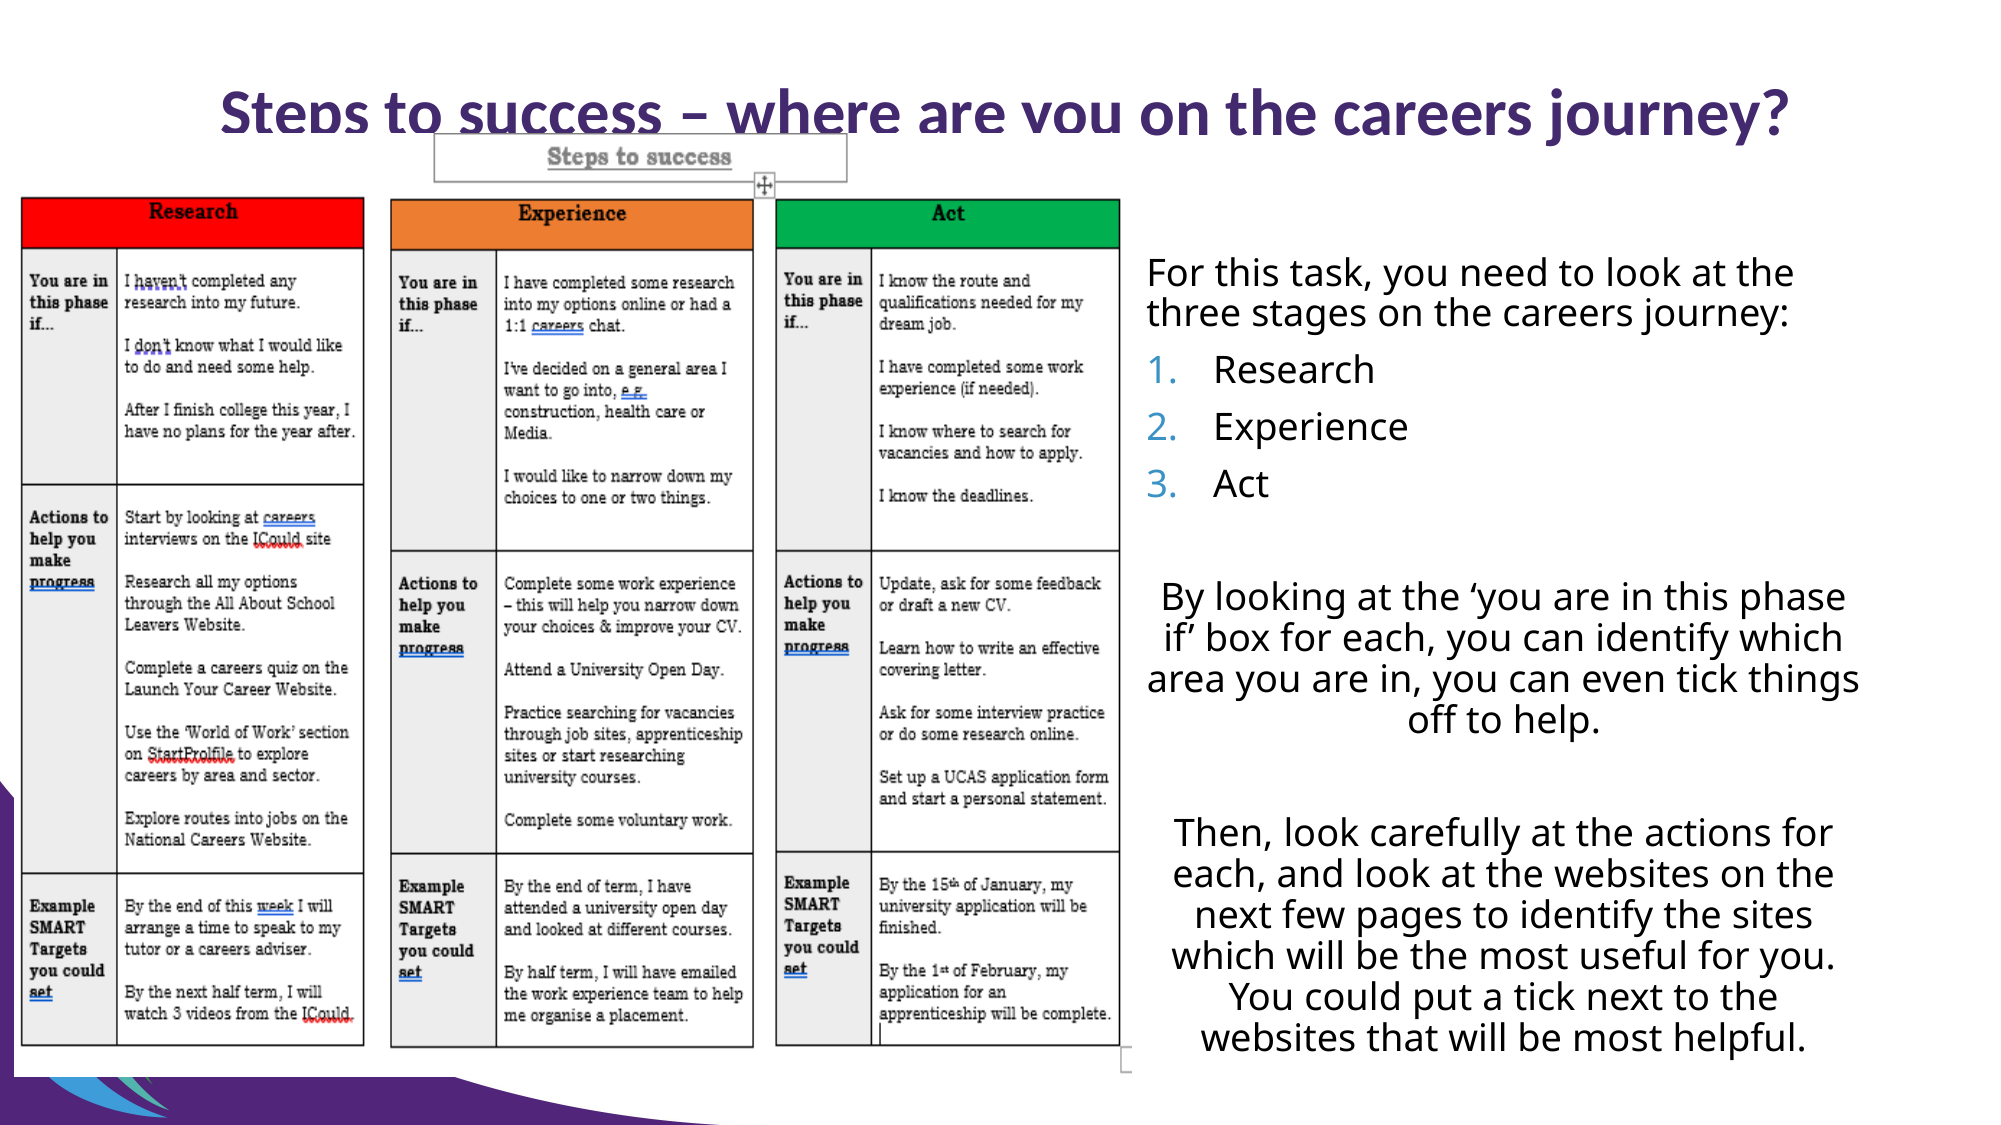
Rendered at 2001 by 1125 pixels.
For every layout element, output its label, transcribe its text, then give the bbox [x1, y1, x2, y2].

list For this task, you need to look at the three stages on the careers journey: Research Experience Act By looking at the ‘you are in this phase if’ box for each, you can identify which area you are in, you can even tick things off to help. Then, look carefully at the actions for each, and look at the websites on the next few pages to identify the sites which will be the most useful for you. You could put a tick next to the websites that will be most helpful. [1132, 245, 1878, 1077]
picture [0, 1, 2000, 1125]
title Steps to success – where are you on the careers journey? [13, 0, 2000, 246]
